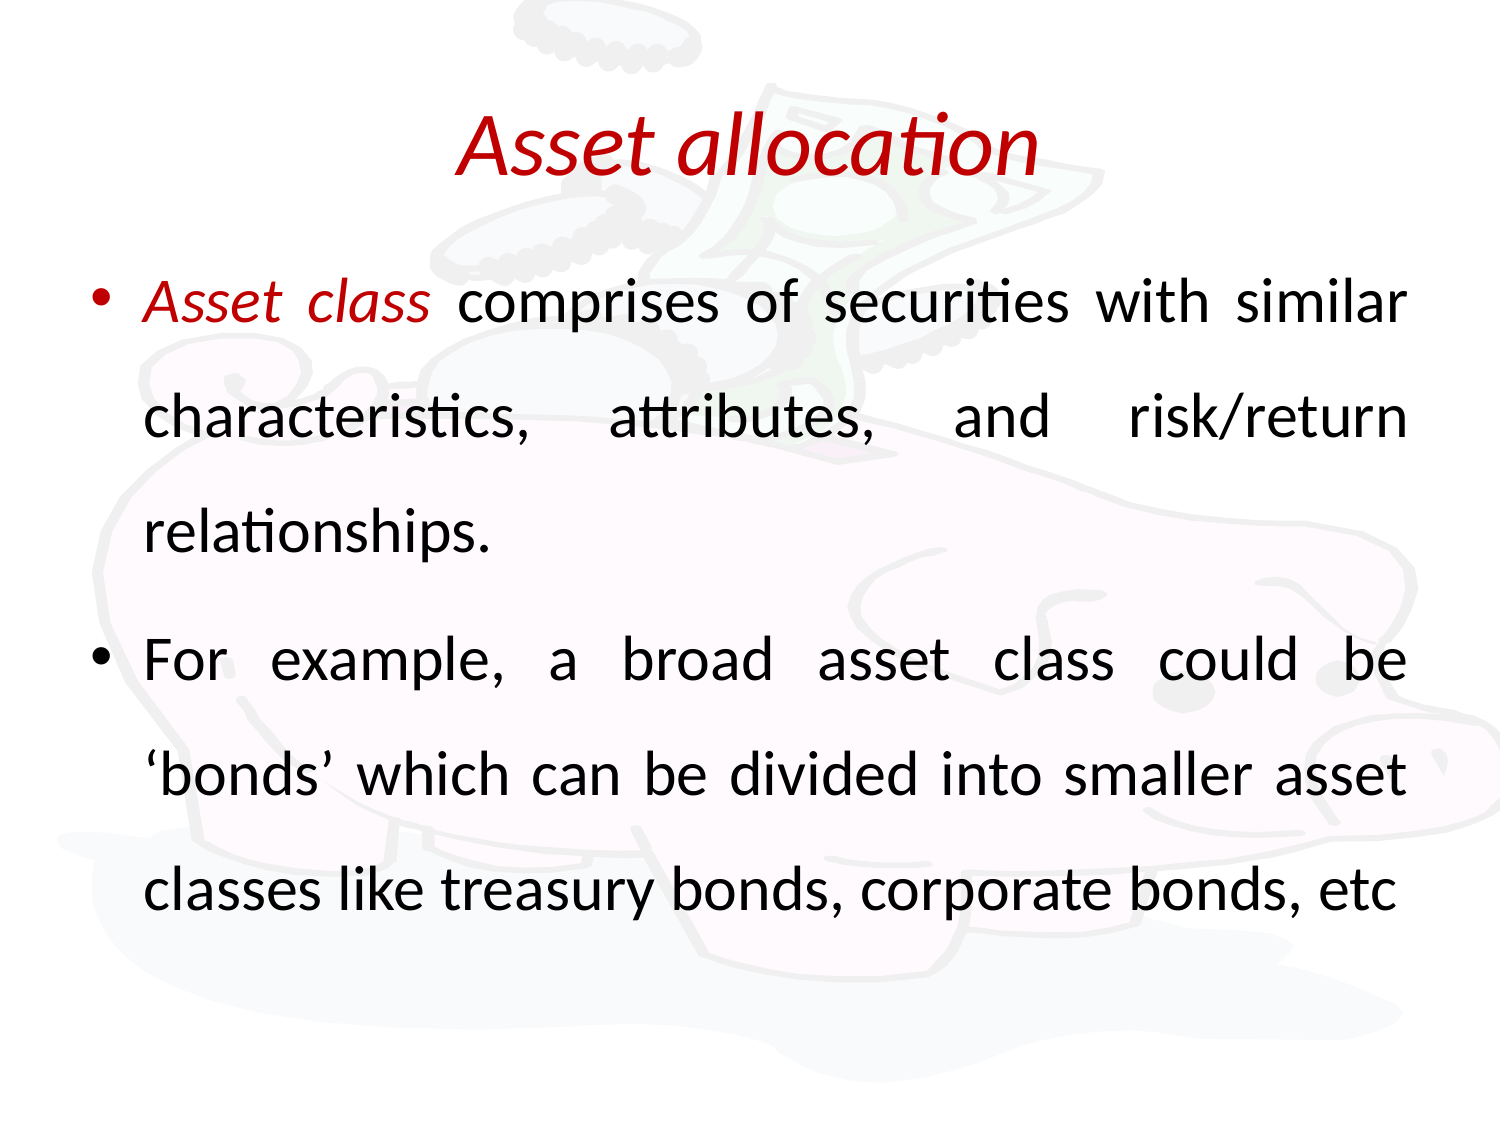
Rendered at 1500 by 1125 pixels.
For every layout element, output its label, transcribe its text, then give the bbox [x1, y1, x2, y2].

title Asset allocation [75, 45, 1425, 212]
list Asset class comprises of securities with similar characteristics, attributes, and risk/return relationships. For example, a broad asset class could be ‘bonds’ which can be divided into smaller asset classes like treasury bonds, corporate bonds, etc [75, 212, 1425, 1050]
